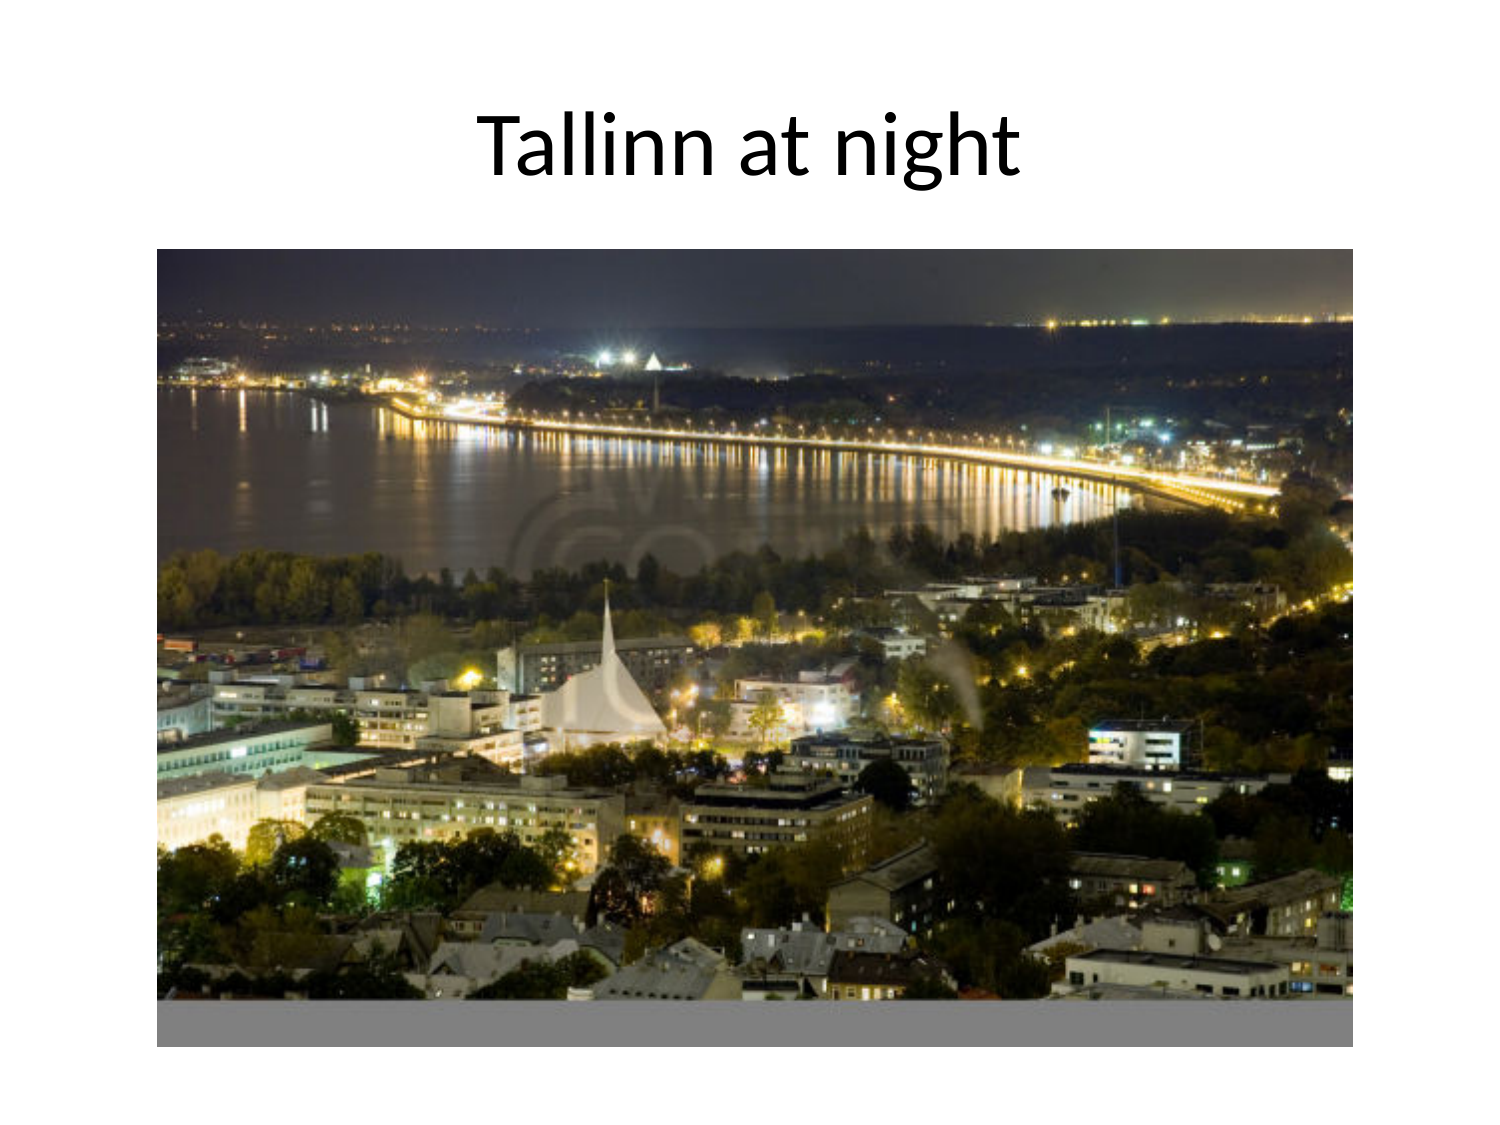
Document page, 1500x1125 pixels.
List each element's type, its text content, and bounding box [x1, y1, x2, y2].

picture [156, 249, 1353, 1048]
title Tallinn at night [75, 45, 1425, 233]
